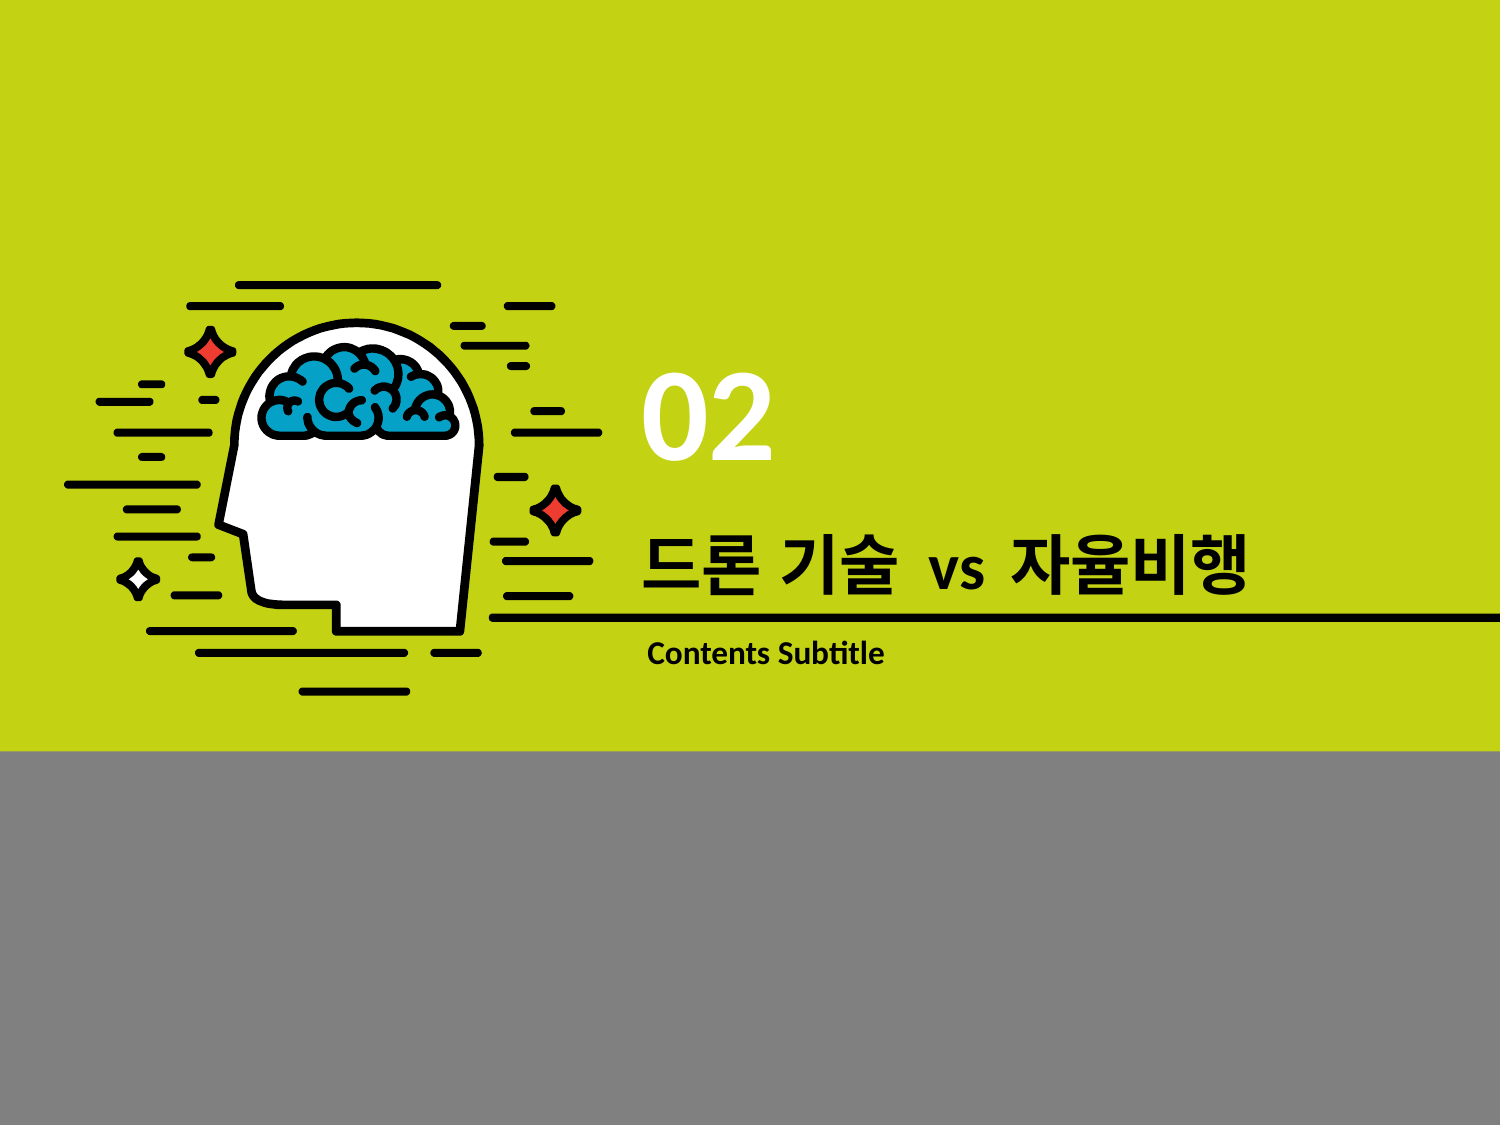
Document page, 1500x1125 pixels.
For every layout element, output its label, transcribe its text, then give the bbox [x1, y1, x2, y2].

title Contents Subtitle [647, 612, 1442, 746]
list 드론 기술 vs 자율비행 [626, 515, 1442, 612]
list 02 [626, 319, 1134, 495]
